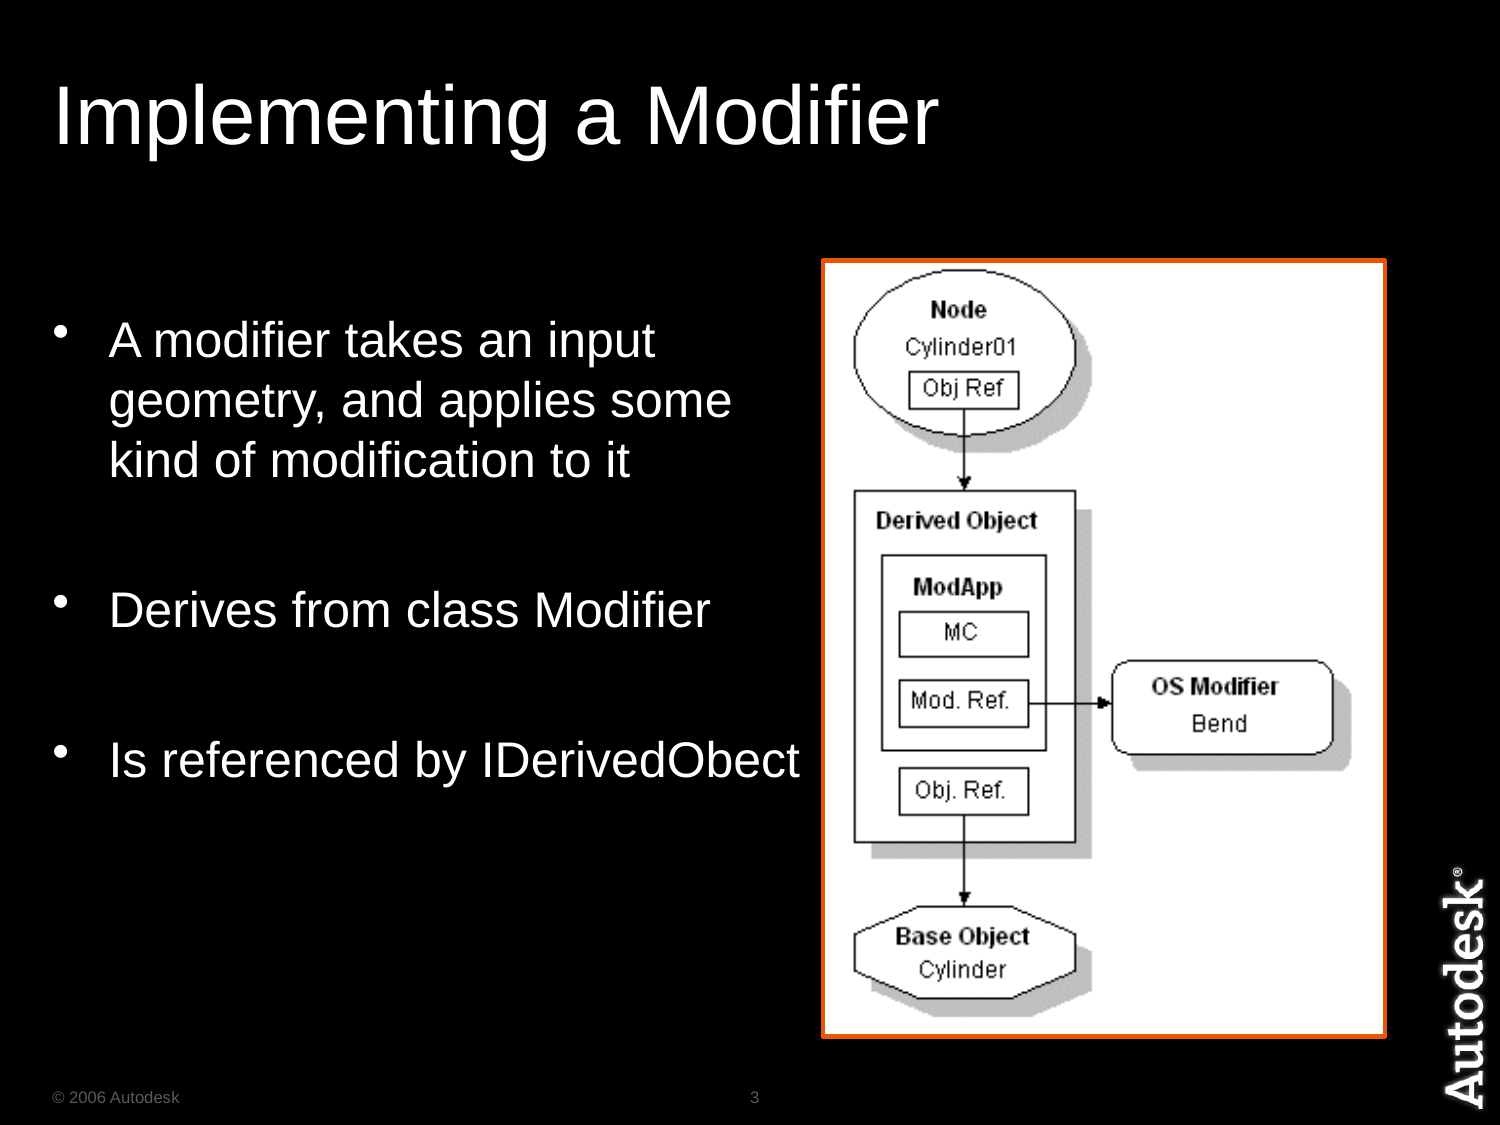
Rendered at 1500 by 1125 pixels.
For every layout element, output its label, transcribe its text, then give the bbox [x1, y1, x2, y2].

title Implementing a Modifier [52, 22, 1401, 211]
list A modifier takes an input geometry, and applies some kind of modification to it Derives from class Modifier Is referenced by IDerivedObect [52, 231, 1401, 1073]
picture [1402, 0, 1500, 1125]
picture [824, 262, 1383, 1035]
